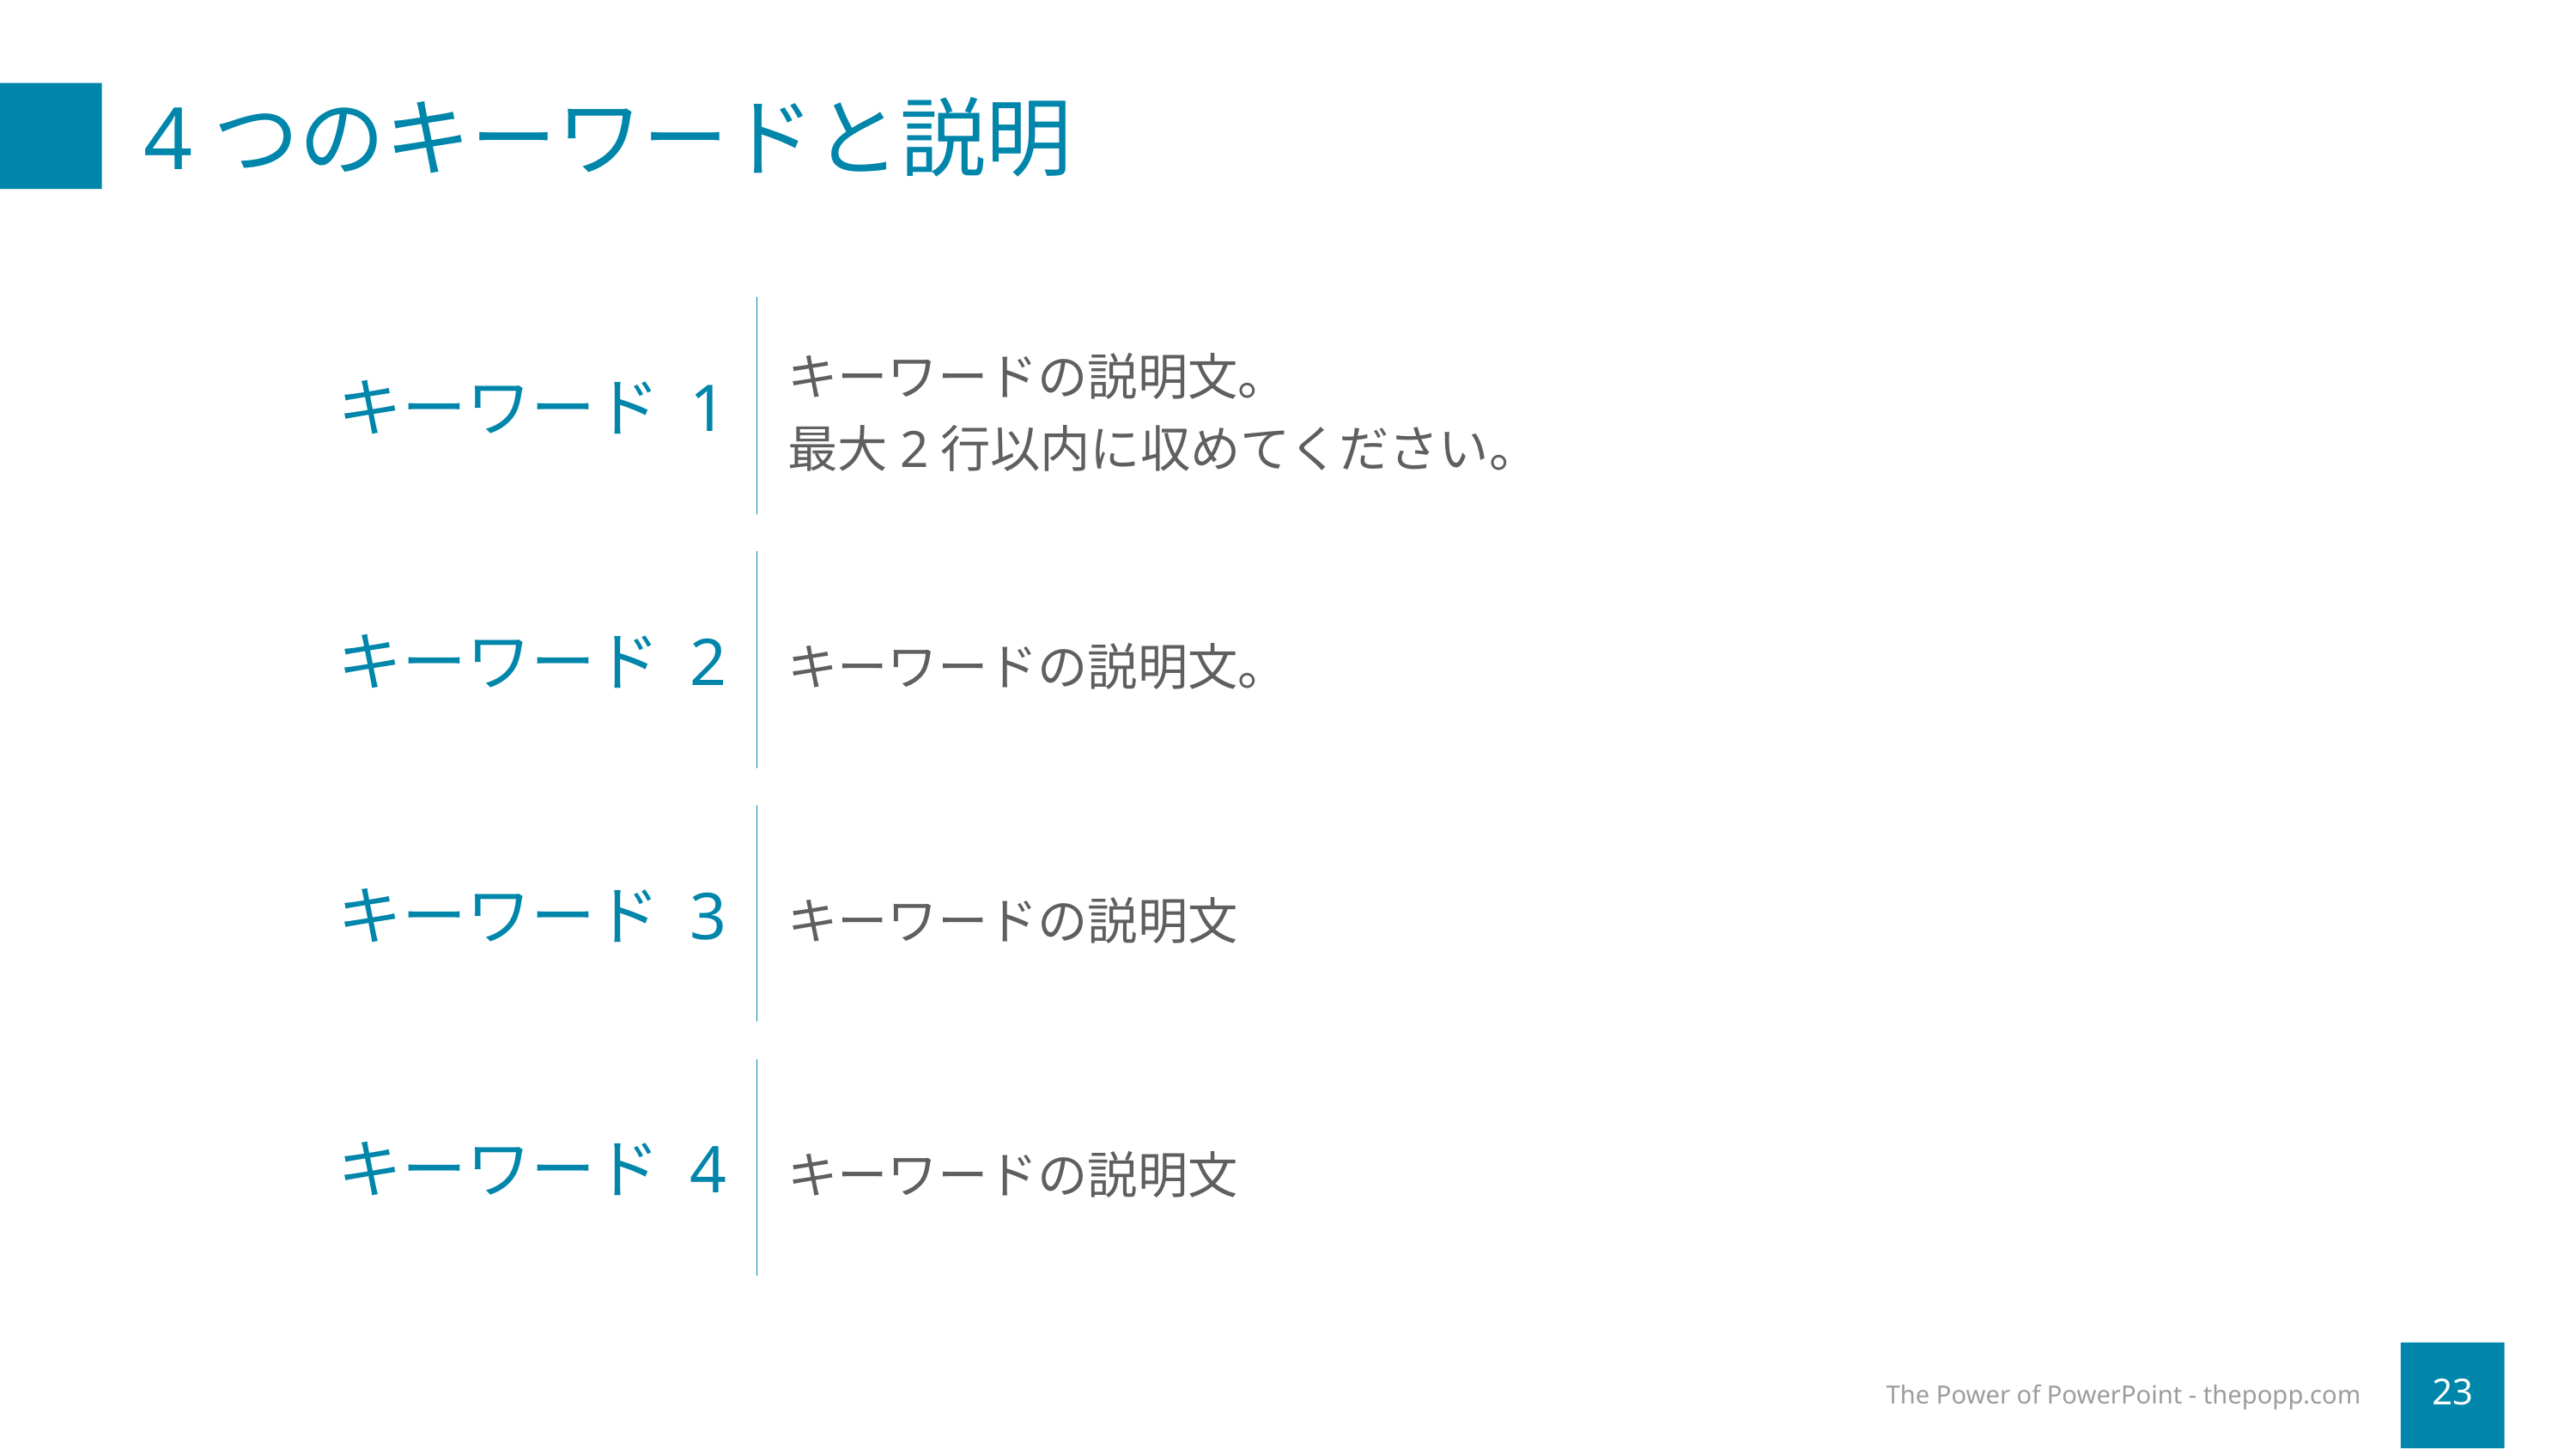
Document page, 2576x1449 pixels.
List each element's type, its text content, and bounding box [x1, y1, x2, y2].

footer The Power of PowerPoint - thepopp.com [1504, 1355, 2374, 1433]
slide_number 23 [2400, 1355, 2505, 1433]
title 4つのキーワードと説明 [131, 66, 2482, 219]
list キーワード 1 [131, 343, 740, 468]
list キーワード 3 [131, 851, 740, 976]
list キーワードの説明文。 [775, 574, 2454, 745]
list キーワード 4 [131, 1105, 740, 1230]
list キーワードの説明文 [775, 1082, 2454, 1253]
list キーワードの説明文 [775, 828, 2454, 999]
list キーワード 2 [131, 597, 740, 722]
list キーワードの説明文。 最大2行以内に収めてください。 [775, 320, 2454, 491]
